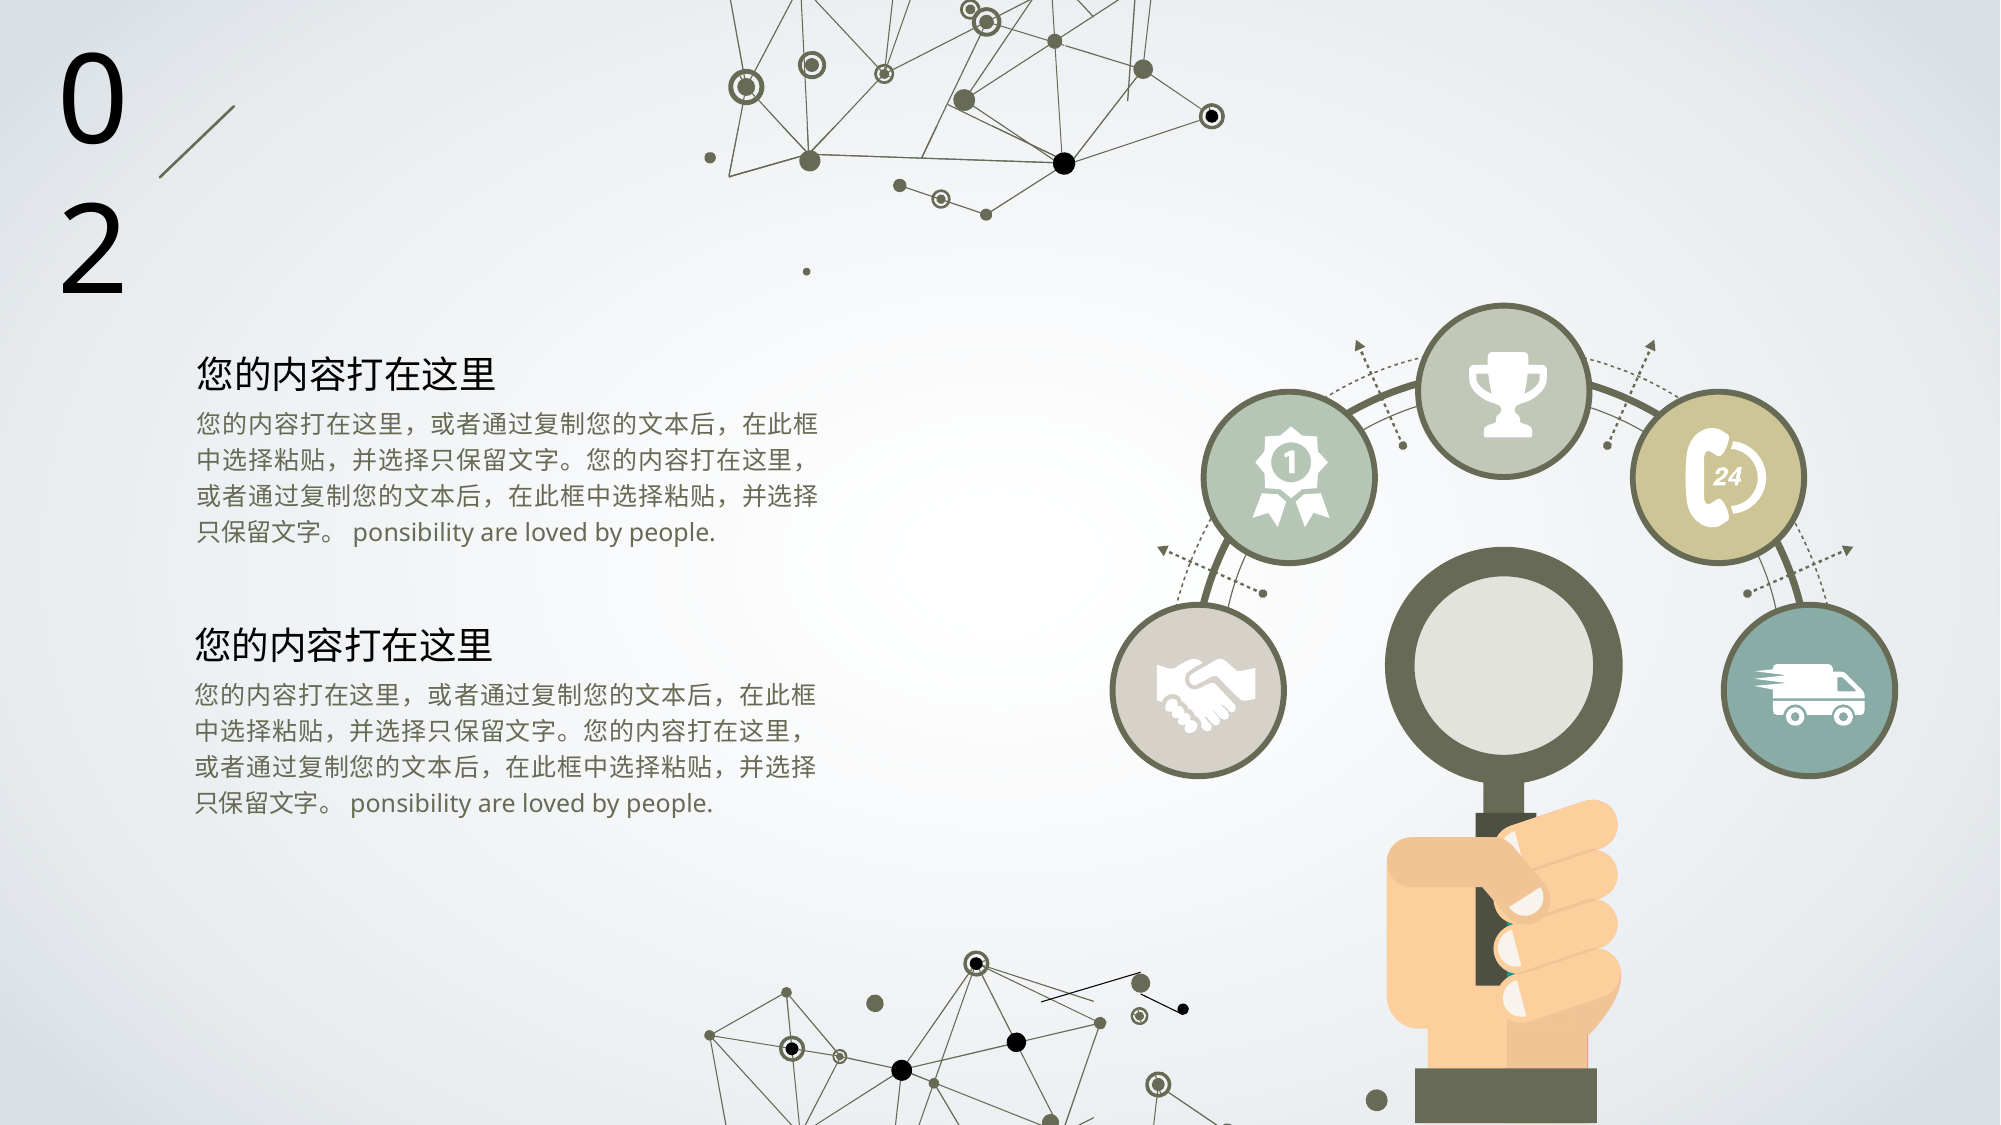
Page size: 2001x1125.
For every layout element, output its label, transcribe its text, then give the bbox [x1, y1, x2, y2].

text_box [1384, 780, 1631, 1124]
picture [0, 0, 2001, 1125]
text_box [1109, 302, 1899, 780]
text_box 您的内容打在这里，或者通过复制您的文本后，在此框中选择粘贴，并选择只保留文字。您的内容打在这里，或者通过复制您的文本后，在此框中选择粘贴，并选择只保留文字。ponsibility are loved by people. [179, 666, 833, 825]
text_box 您的内容打在这里 [179, 614, 681, 666]
text_box 您的内容打在这里 [181, 343, 683, 395]
text_box 您的内容打在这里，或者通过复制您的文本后，在此框中选择粘贴，并选择只保留文字。您的内容打在这里，或者通过复制您的文本后，在此框中选择粘贴，并选择只保留文字。ponsibility are loved by people. [181, 395, 835, 554]
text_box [159, 106, 234, 178]
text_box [1252, 426, 1330, 527]
text_box 02 [42, 10, 214, 326]
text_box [703, 950, 1390, 1125]
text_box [703, 0, 1299, 277]
